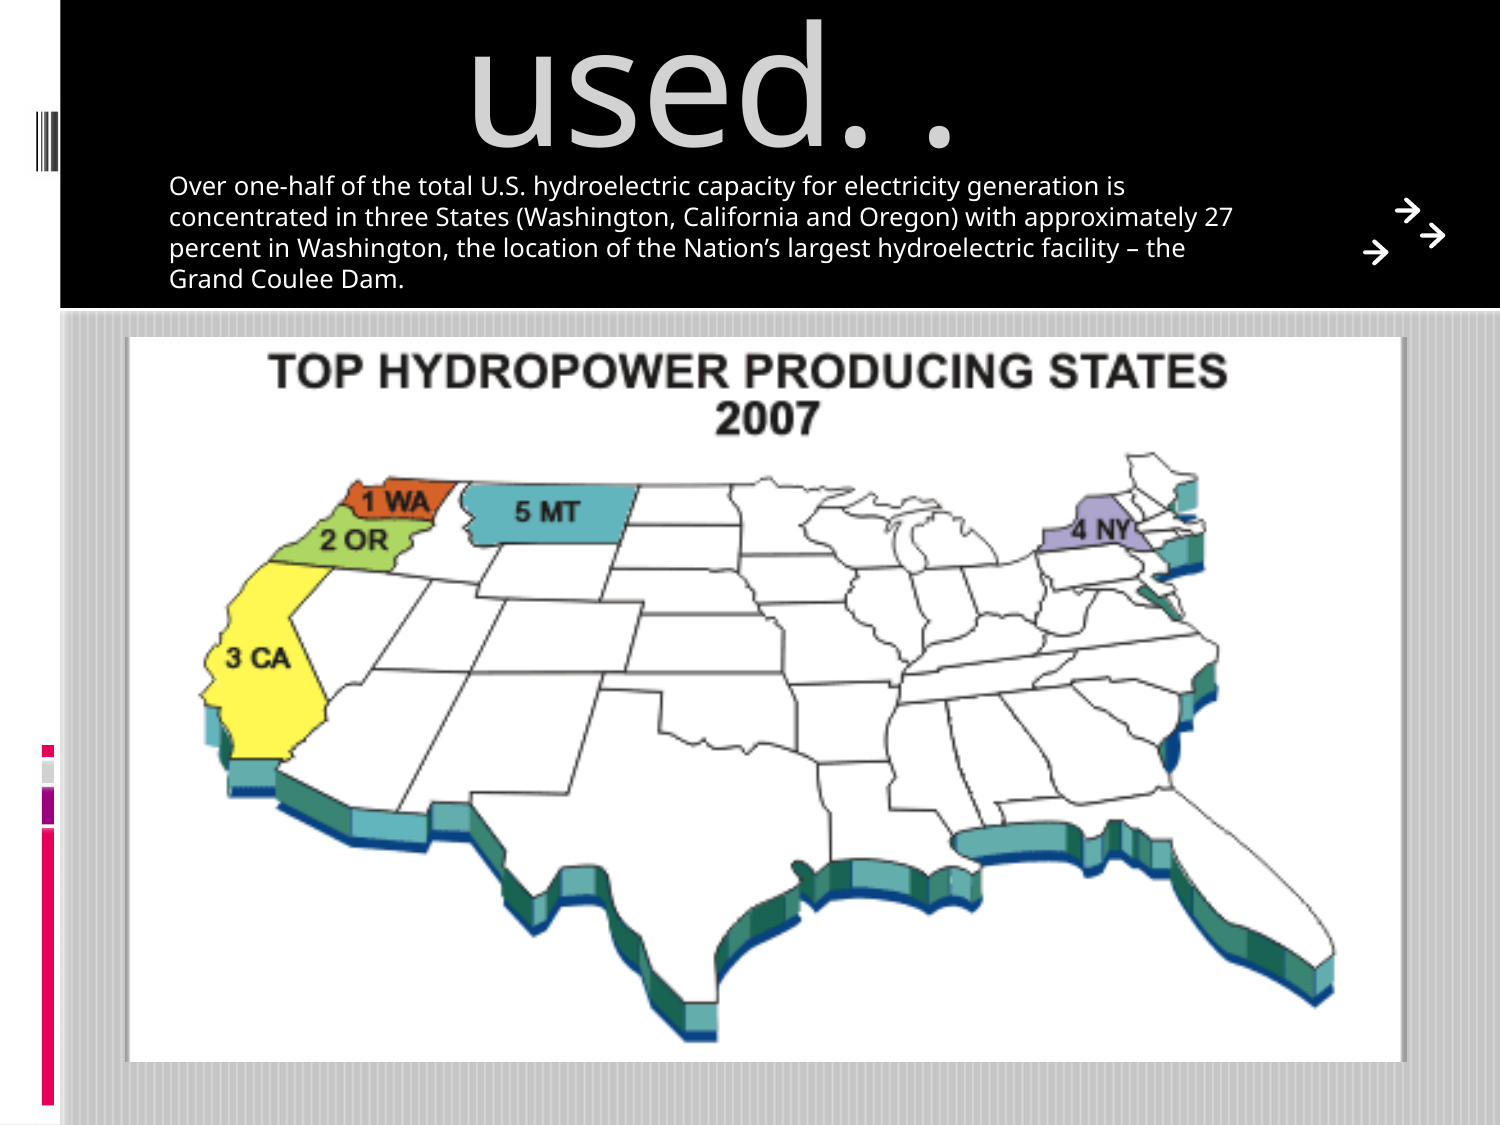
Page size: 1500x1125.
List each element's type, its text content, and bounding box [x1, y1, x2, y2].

list Over one-half of the total U.S. hydroelectric capacity for electricity generation is concentrated in three States (Washington, California and Oregon) with approximately 27 percent in Washington, the location of the Nation’s largest hydroelectric facility – the Grand Coulee Dam. [150, 162, 1275, 302]
picture [124, 337, 1408, 1063]
title Where it’s used. . [150, 72, 1275, 162]
